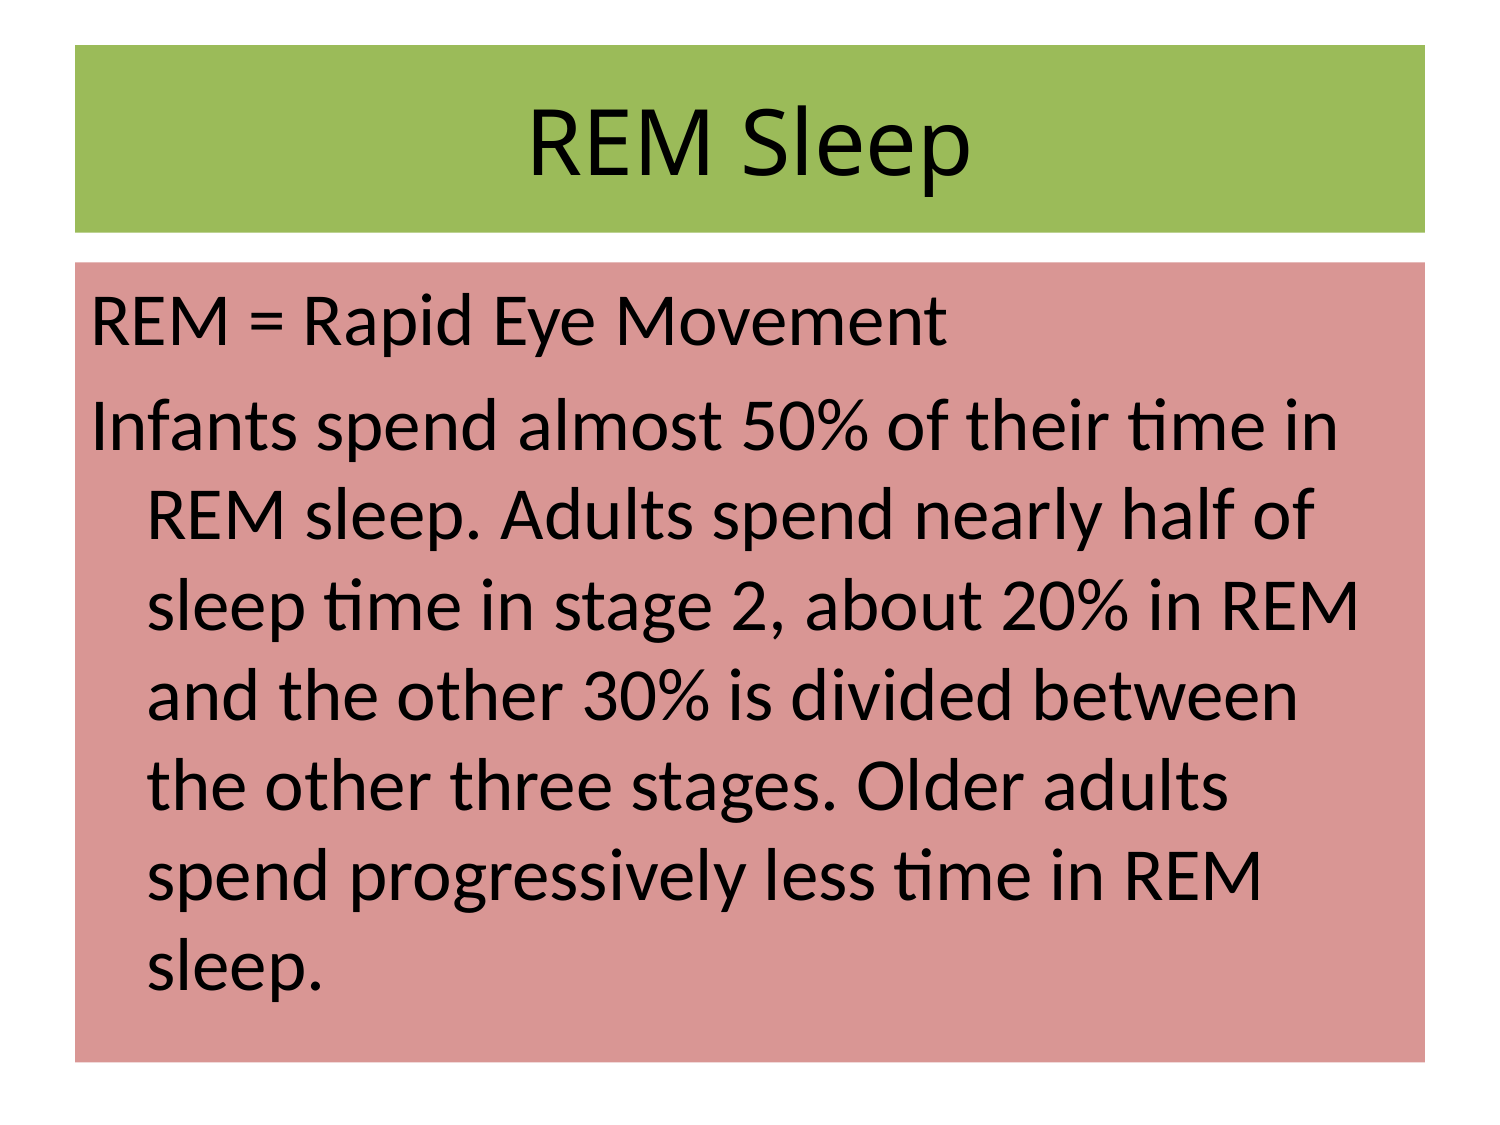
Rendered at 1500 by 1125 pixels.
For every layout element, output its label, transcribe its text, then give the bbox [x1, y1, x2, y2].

list REM = Rapid Eye Movement Infants spend almost 50% of their time in REM sleep. Adults spend nearly half of sleep time in stage 2, about 20% in REM and the other 30% is divided between the other three stages. Older adults spend progressively less time in REM sleep. [75, 262, 1425, 1063]
title REM Sleep [75, 45, 1425, 233]
